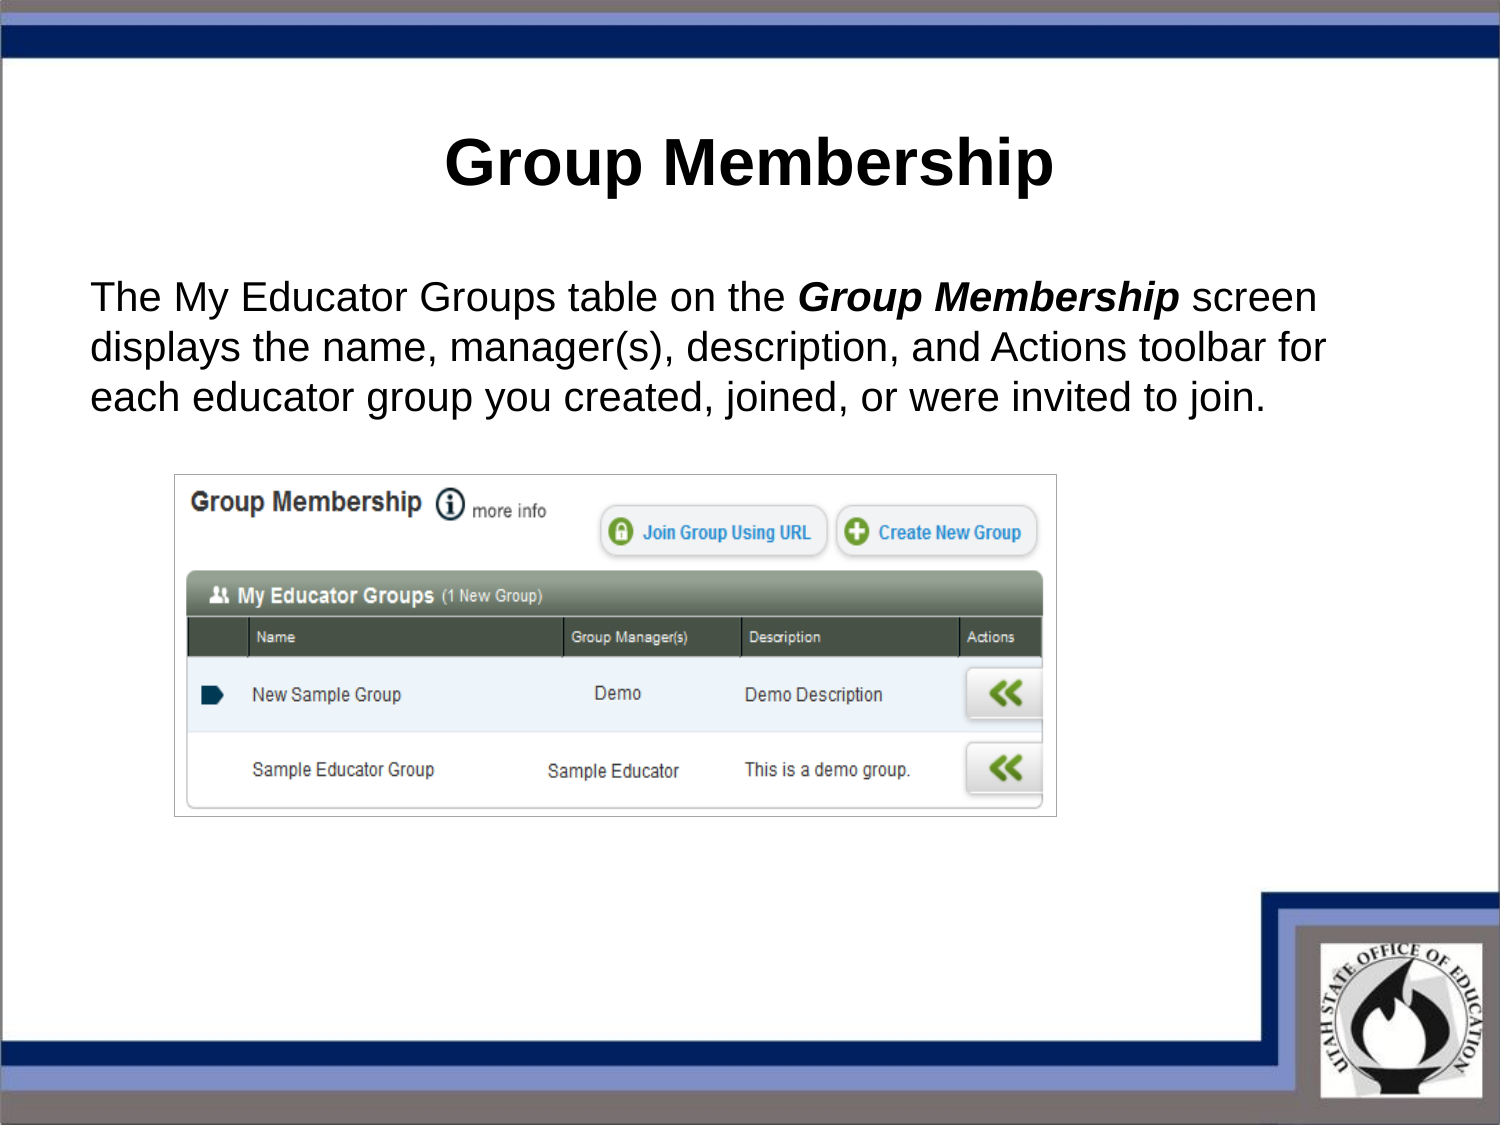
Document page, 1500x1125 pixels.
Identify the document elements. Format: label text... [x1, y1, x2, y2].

picture [0, 0, 1500, 1125]
title Group Membership [103, 112, 1397, 204]
list The My Educator Groups table on the Group Membership screen displays the name, manager(s), description, and Actions toolbar for each educator group you created, joined, or were invited to join. [75, 262, 1425, 888]
